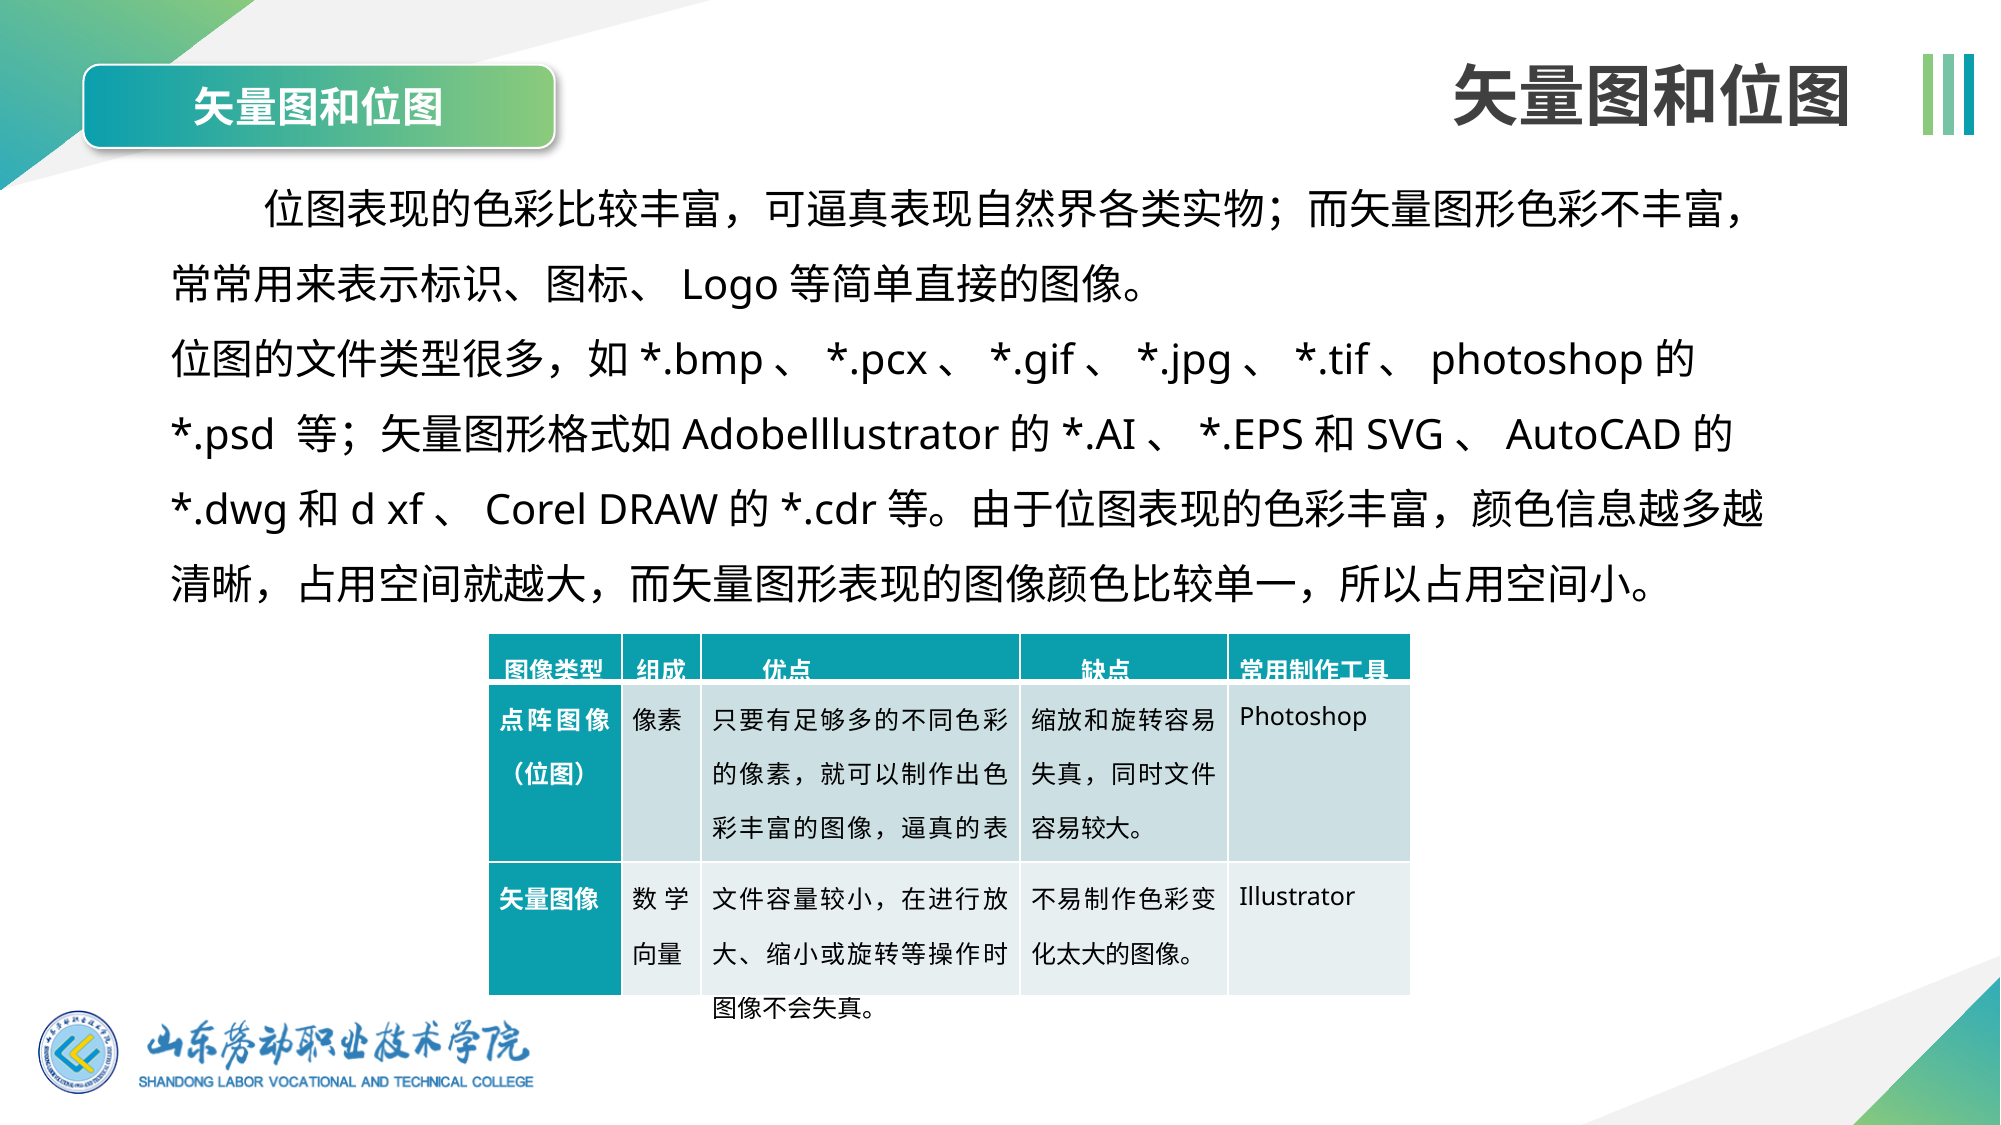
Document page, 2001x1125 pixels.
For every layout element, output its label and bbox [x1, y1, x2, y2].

text_box [1928, 54, 1969, 136]
text_box [83, 64, 555, 148]
picture [38, 1010, 550, 1094]
text_box [0, 0, 2000, 1125]
